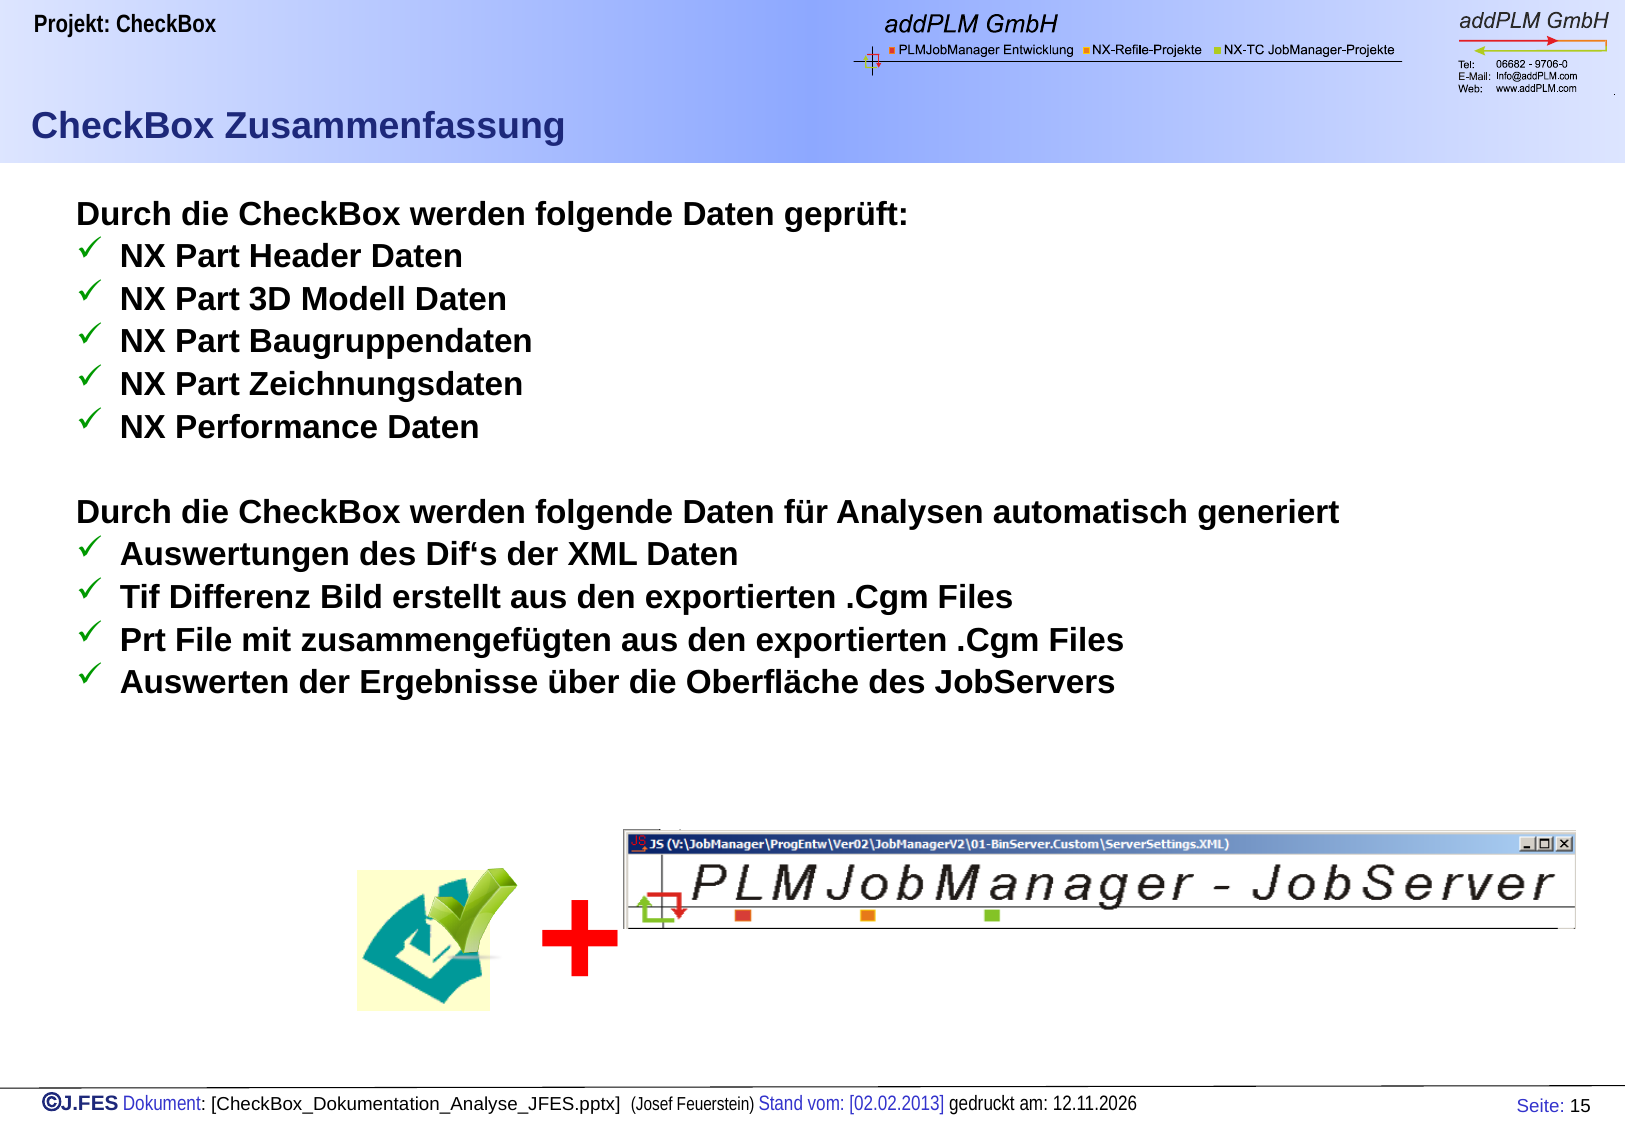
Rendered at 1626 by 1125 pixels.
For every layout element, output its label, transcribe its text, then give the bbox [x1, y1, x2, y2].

title CheckBox Zusammenfassung [30, 73, 1600, 138]
text_box + [521, 831, 632, 1026]
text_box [357, 852, 525, 1011]
list Durch die CheckBox werden folgende Daten geprüft: NX Part Header Daten NX Part 3D Modell Daten NX Part Baugruppendaten NX Part Zeichnungsdaten NX Performance Daten Durch die CheckBox werden folgende Daten für Analysen automatisch generiert Auswertungen des Dif‘s der XML Daten Tif Differenz Bild erstellt aus den exportierten .Cgm Files Prt File mit zusammengefügten aus den exportierten .Cgm Files Auswerten der Ergebnisse über die Oberfläche des JobServers [60, 189, 1524, 740]
picture [623, 829, 1576, 930]
